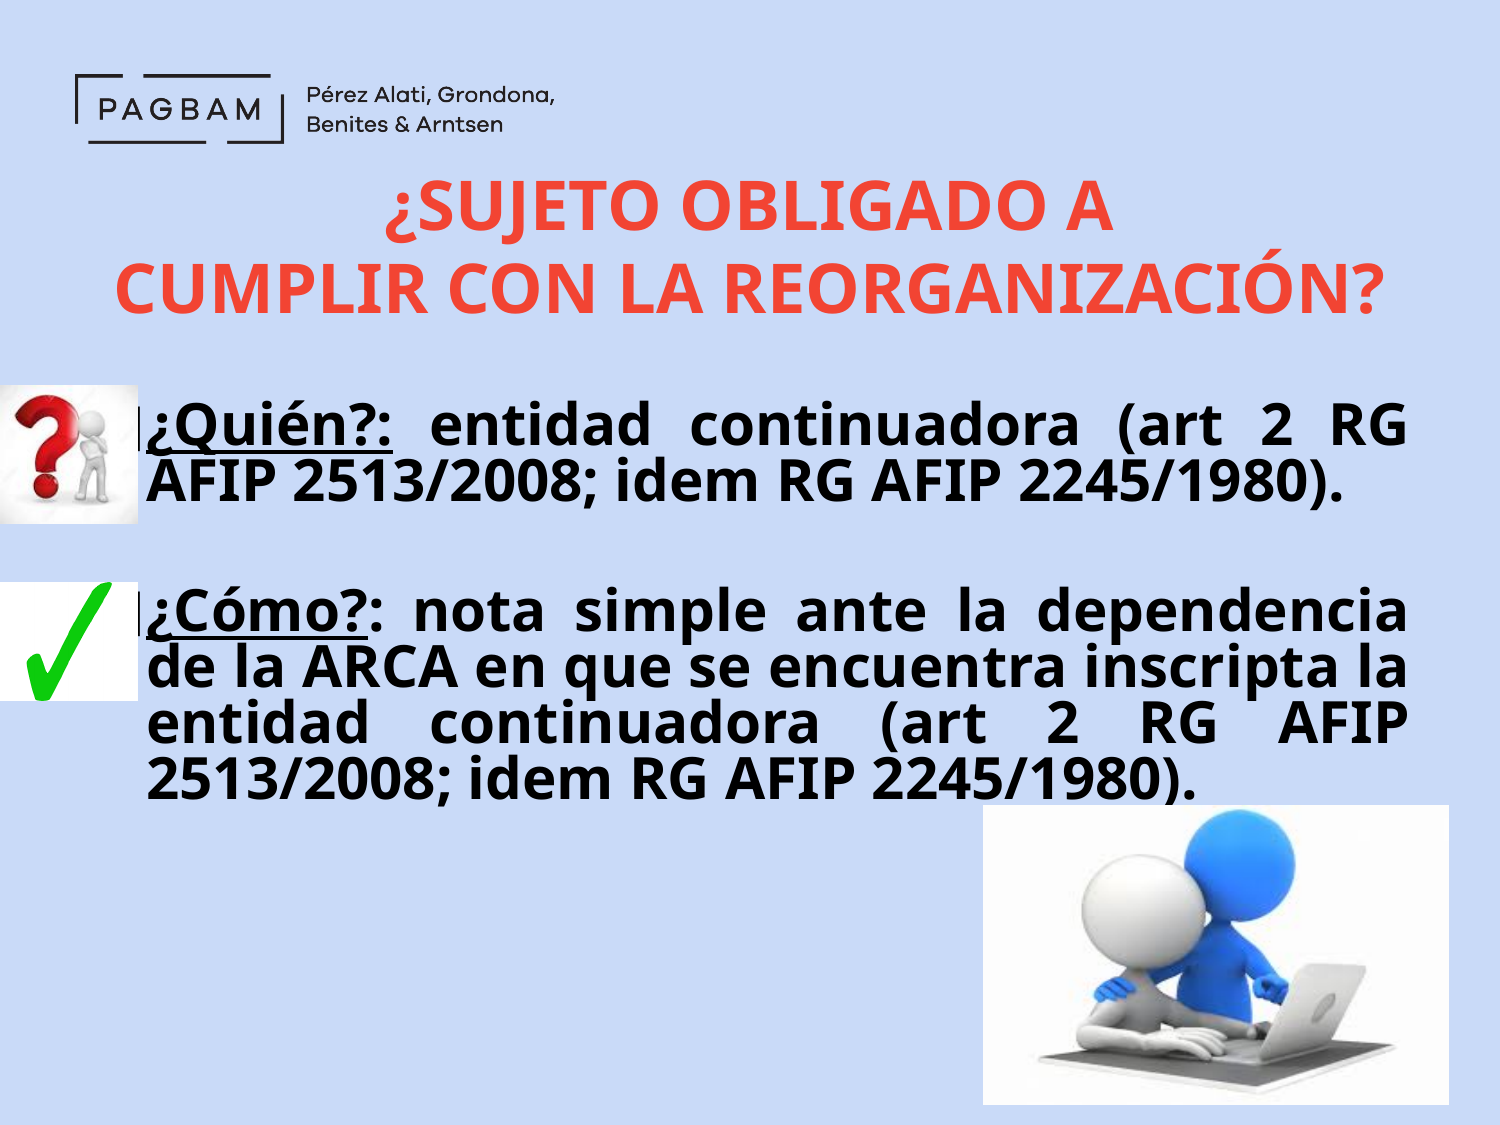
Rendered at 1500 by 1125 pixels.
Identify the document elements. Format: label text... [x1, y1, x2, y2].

list ¿Quién?: entidad continuadora (art 2 RG AFIP 2513/2008; idem RG AFIP 2245/1980). ¿Cómo?: nota simple ante la dependencia de la ARCA en que se encuentra inscripta la entidad continuadora (art 2 RG AFIP 2513/2008; idem RG AFIP 2245/1980). [75, 245, 1425, 1125]
title ¿SUJETO OBLIGADO A CUMPLIR CON LA REORGANIZACIÓN? [75, 0, 1425, 245]
picture [982, 804, 1449, 1106]
picture [0, 582, 138, 701]
picture [0, 384, 139, 524]
